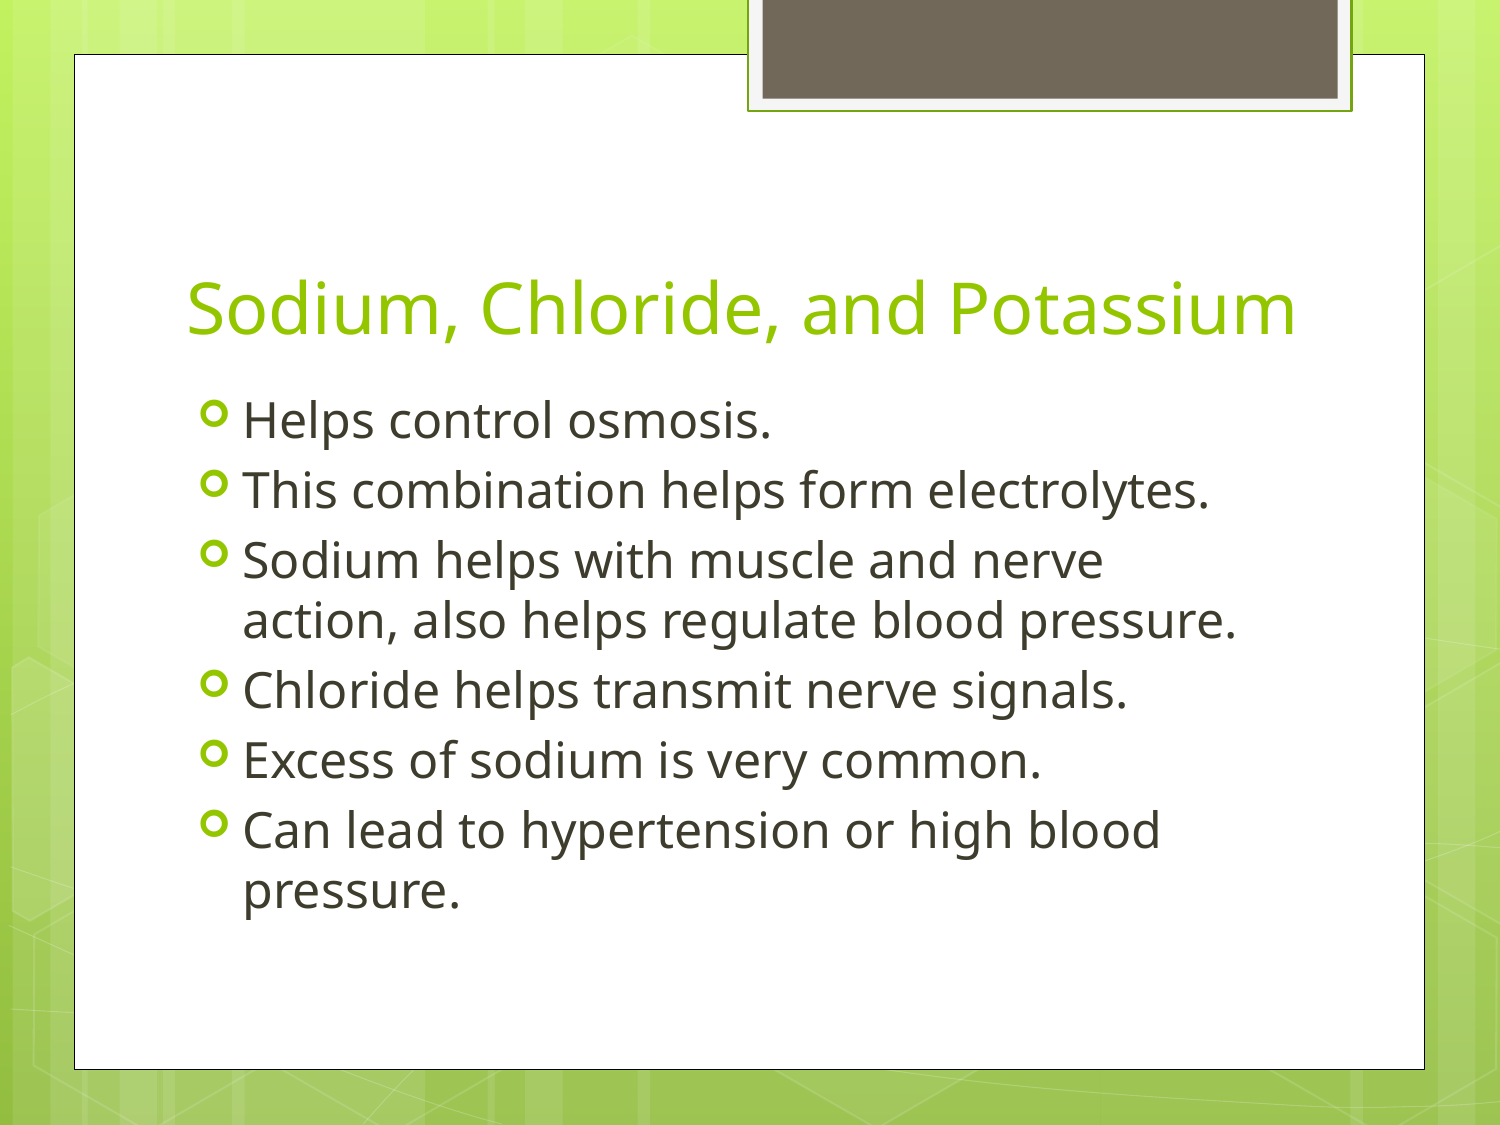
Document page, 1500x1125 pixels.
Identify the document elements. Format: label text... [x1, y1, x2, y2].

list Helps control osmosis. This combination helps form electrolytes. Sodium helps with muscle and nerve action, also helps regulate blood pressure. Chloride helps transmit nerve signals. Excess of sodium is very common. Can lead to hypertension or high blood pressure. [171, 381, 1283, 957]
title Sodium, Chloride, and Potassium [171, 168, 1324, 357]
